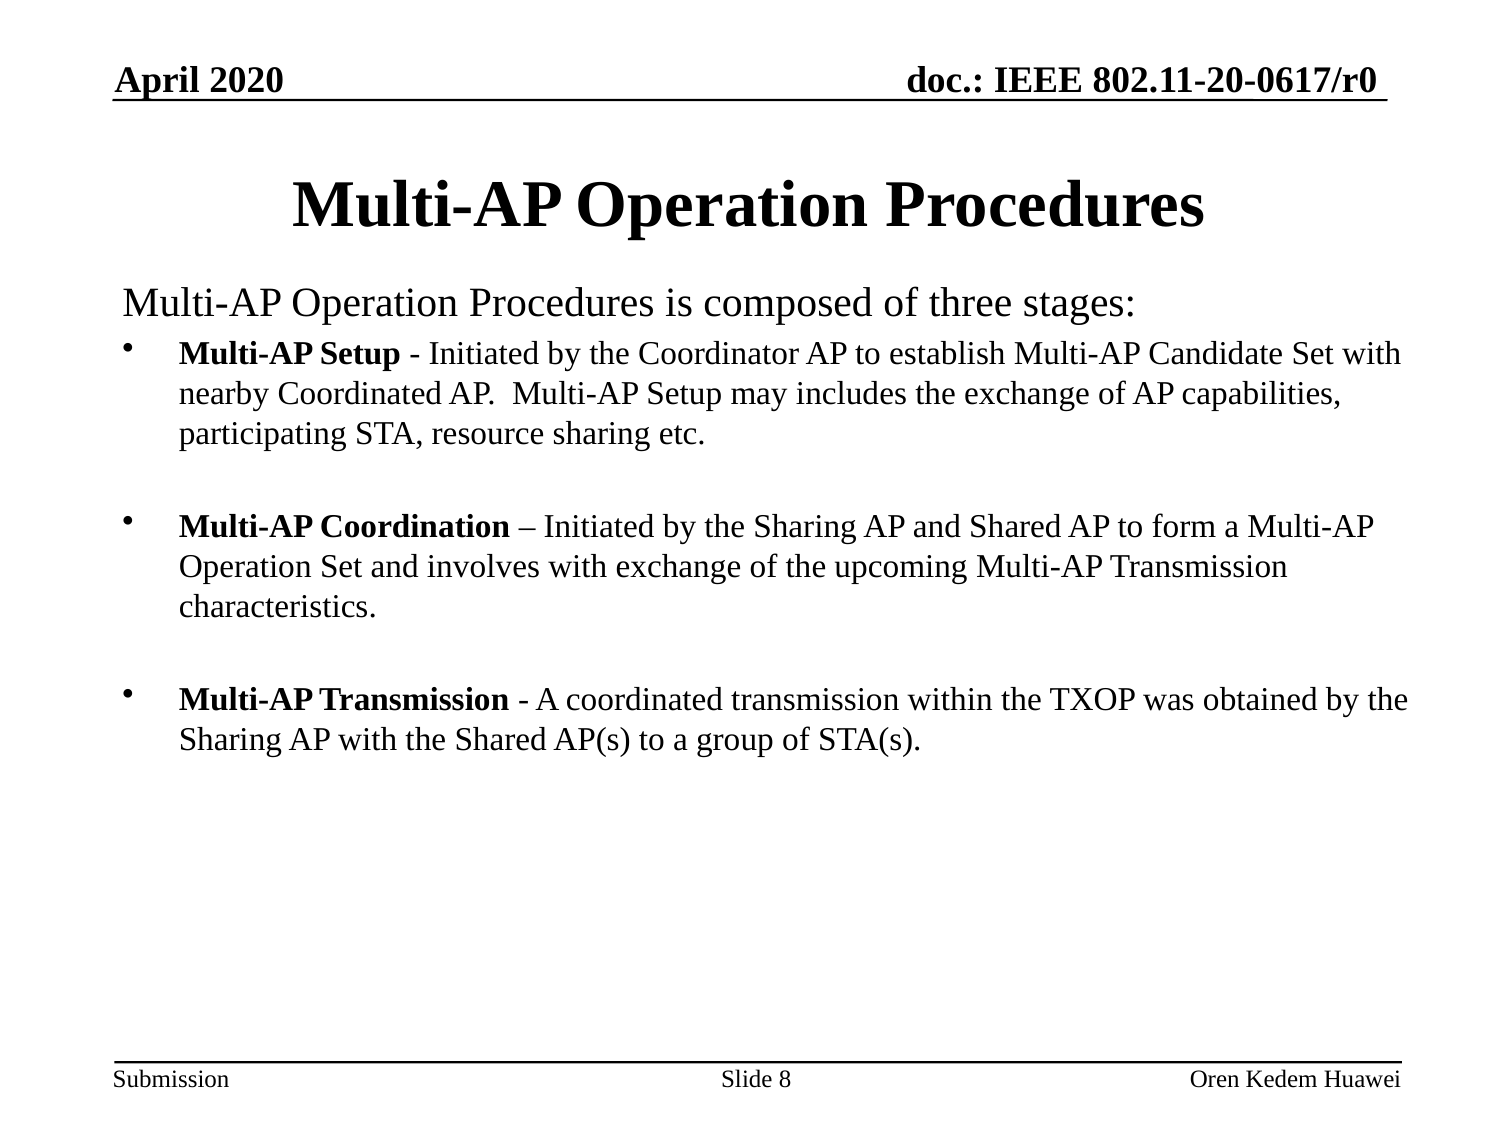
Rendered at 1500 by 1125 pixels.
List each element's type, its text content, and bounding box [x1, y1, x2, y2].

slide_number Slide 8 [712, 1061, 800, 1093]
footer Oren Kedem Huawei [1186, 1061, 1402, 1093]
title Multi-AP Operation Procedures [112, 112, 1388, 267]
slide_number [114, 54, 286, 101]
list Multi-AP Operation Procedures is composed of three stages: Multi-AP Setup - Initiated by the Coordinator AP to establish Multi-AP Candidate Set with nearby Coordinated AP. Multi-AP Setup may includes the exchange of AP capabilities, participating STA, resource sharing etc. Multi-AP Coordination – Initiated by the Sharing AP and Shared AP to form a Multi-AP Operation Set and involves with exchange of the upcoming Multi-AP Transmission characteristics. Multi-AP Transmission - A coordinated transmission within the TXOP was obtained by the Sharing AP with the Shared AP(s) to a group of STA(s). [107, 267, 1436, 1024]
